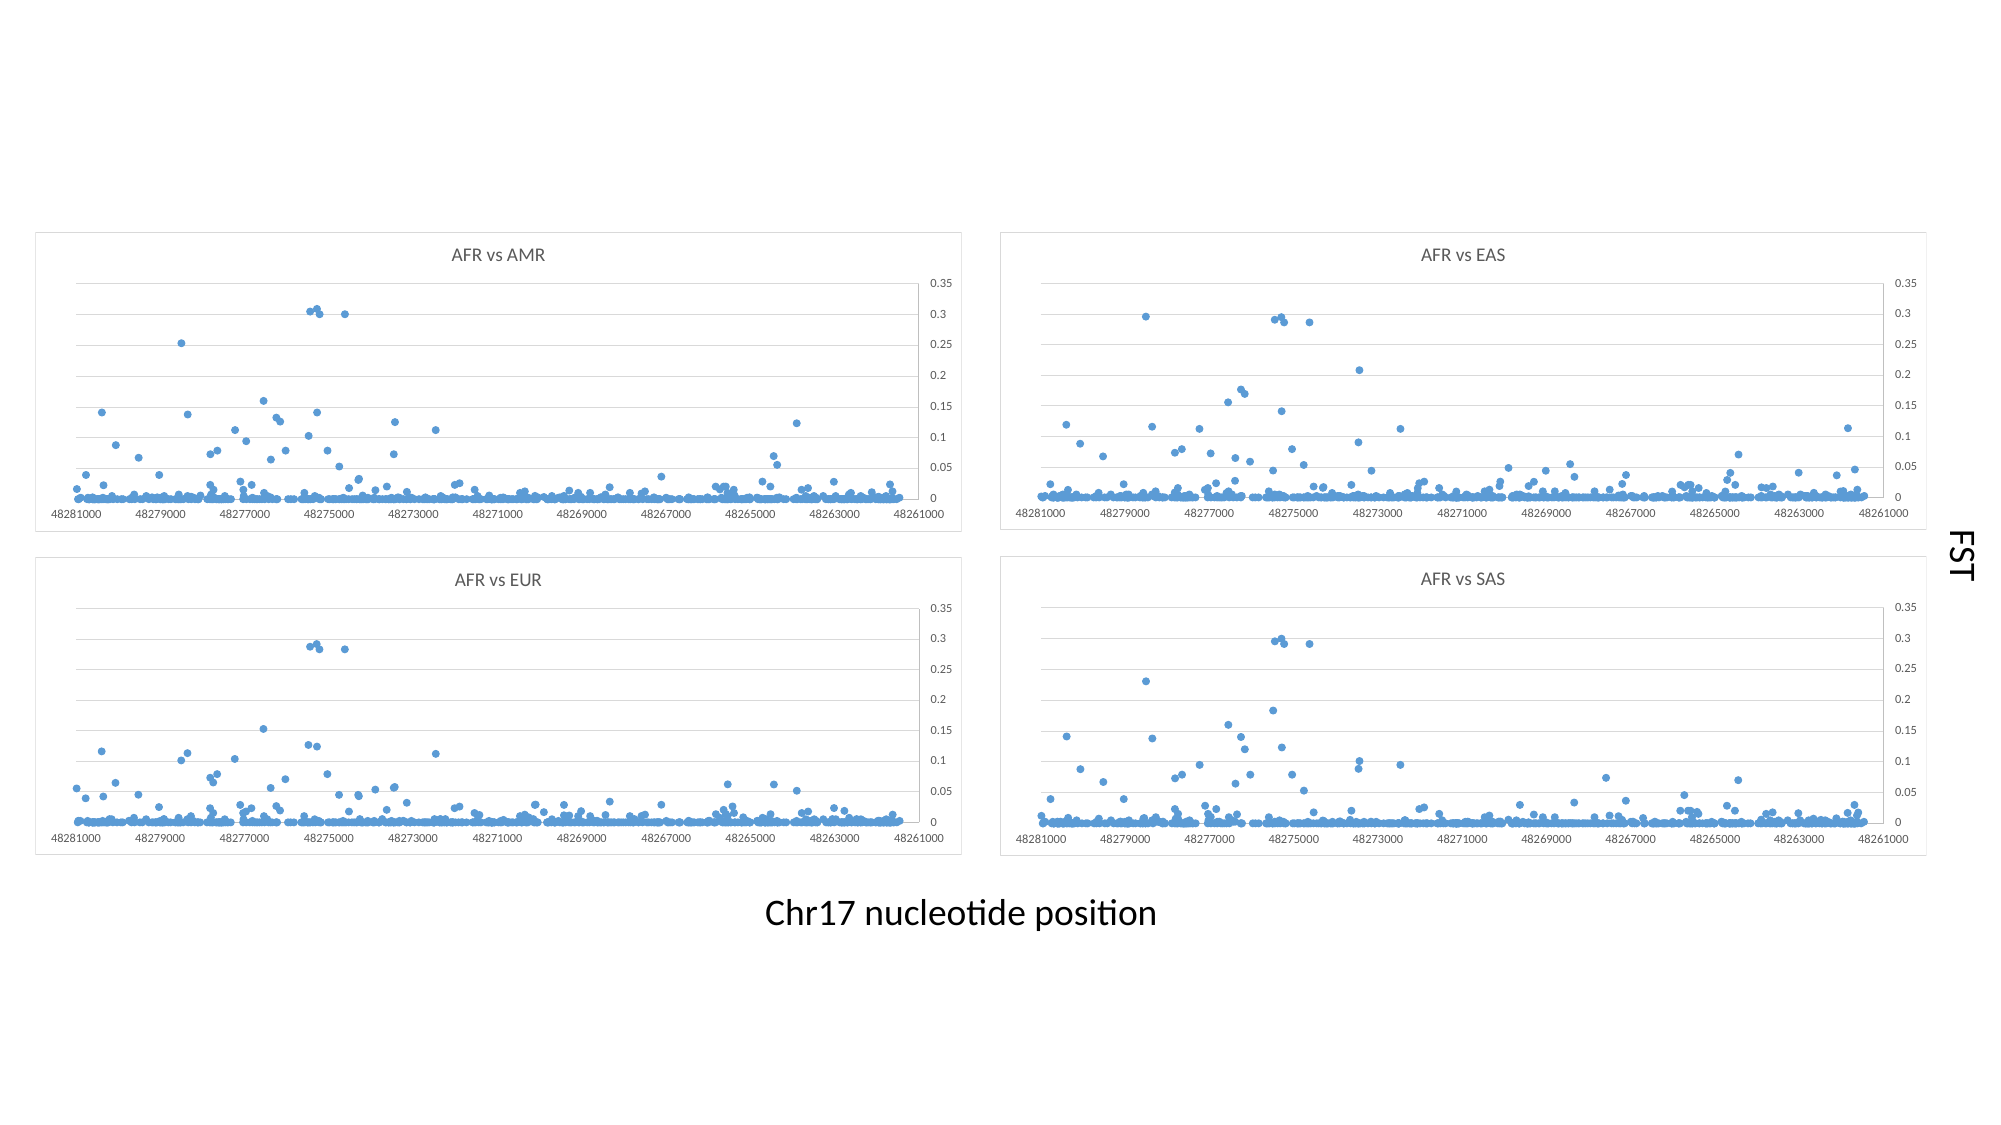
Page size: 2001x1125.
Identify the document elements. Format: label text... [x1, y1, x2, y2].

picture [999, 555, 1927, 856]
picture [999, 232, 1927, 530]
picture [35, 557, 962, 855]
picture [35, 232, 962, 532]
text_box FST [1935, 515, 1995, 597]
text_box Chr17 nucleotide position [750, 880, 1173, 941]
